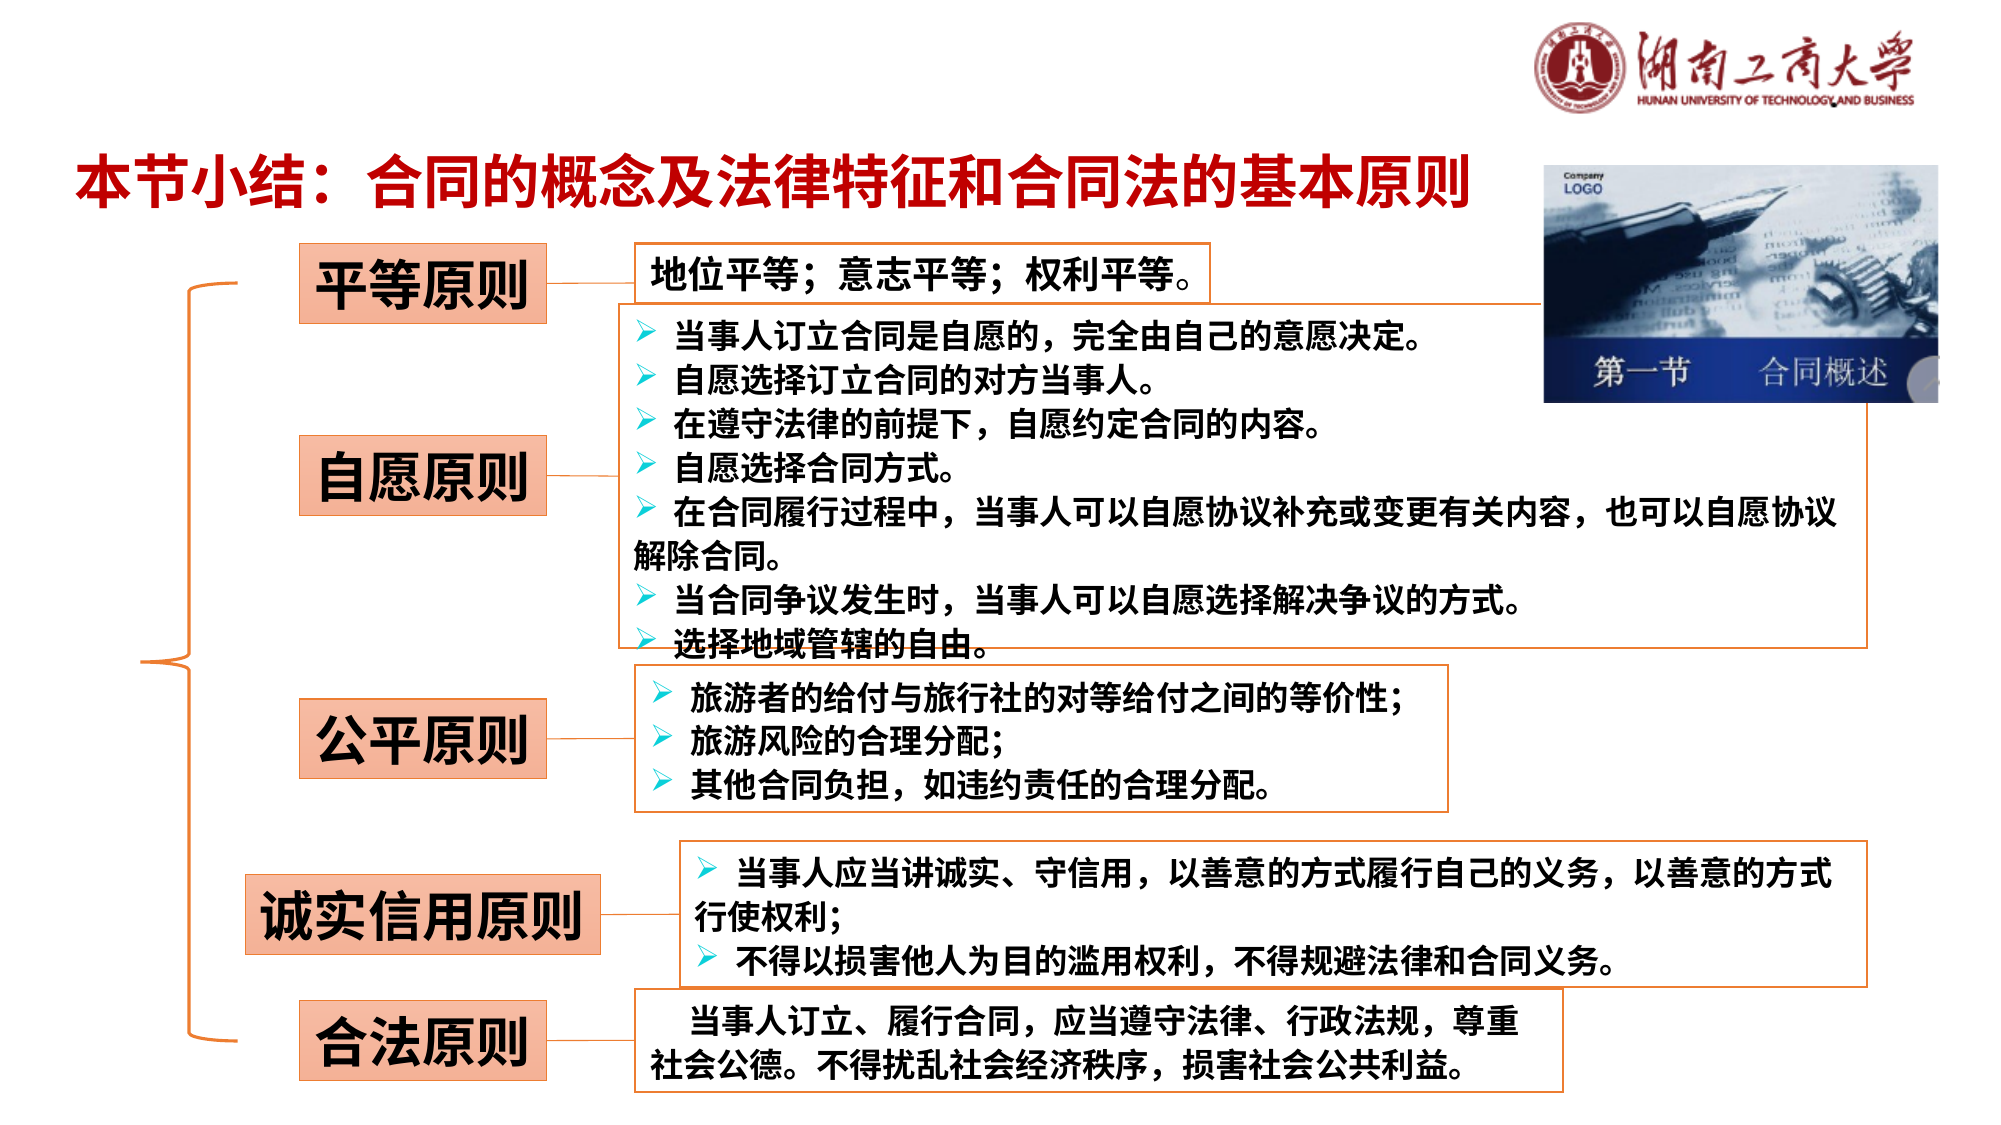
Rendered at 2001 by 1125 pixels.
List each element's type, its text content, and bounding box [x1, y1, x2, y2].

text_box 合法原则 [299, 1000, 547, 1081]
text_box 当事人应当讲诚实、守信用，以善意的方式履行自己的义务，以善意的方式行使权利； 不得以损害他人为目的滥用权利，不得规避法律和合同义务。 [679, 840, 1868, 988]
text_box 地位平等；意志平等；权利平等。 [634, 242, 1211, 303]
text_box 旅游者的给付与旅行社的对等给付之间的等价性； 旅游风险的合理分配； 其他合同负担，如违约责任的合理分配。 [634, 664, 1449, 813]
text_box [140, 281, 238, 1043]
text_box 自愿原则 [299, 435, 547, 516]
text_box 当事人订立合同是自愿的，完全由自己的意愿决定。 自愿选择订立合同的对方当事人。 在遵守法律的前提下，自愿约定合同的内容。 自愿选择合同方式。 在合同履行过程中，当事人可以自愿协议补充或变更有关内容，也可以自愿协议解除合同。 当合同争议发生时，当事人可以自愿选择解决争议的方式。 选择地域管辖的自由。 [618, 303, 1868, 649]
text_box 公平原则 [299, 698, 547, 779]
picture [1533, 21, 1922, 117]
text_box 平等原则 [299, 243, 547, 324]
text_box 诚实信用原则 [245, 874, 601, 955]
text_box 当事人订立、履行合同，应当遵守法律、行政法规，尊重社会公德。不得扰乱社会经济秩序，损害社会公共利益。 [634, 988, 1564, 1093]
text_box 本节小结：合同的概念及法律特征和合同法的基本原则 [59, 137, 1750, 223]
picture [1541, 165, 1940, 403]
